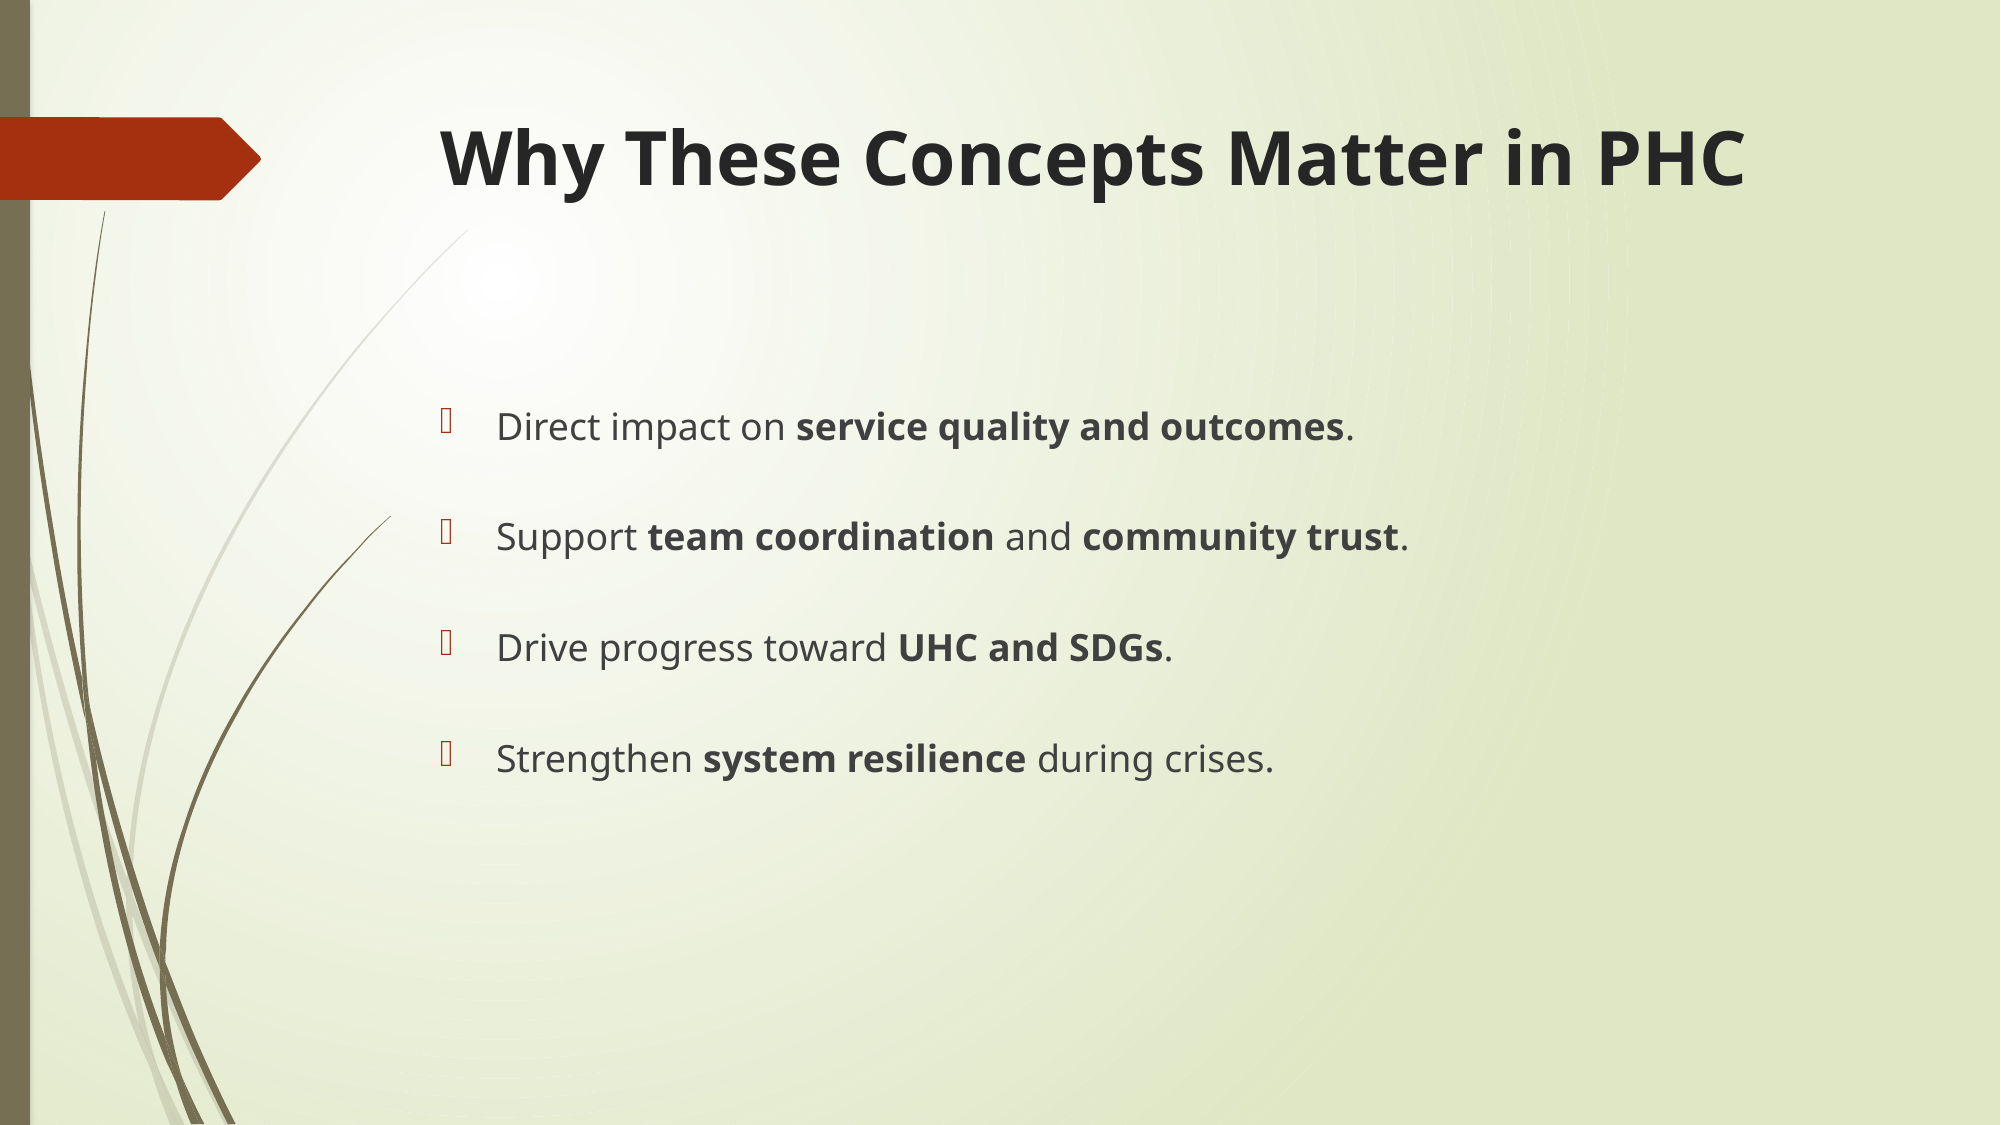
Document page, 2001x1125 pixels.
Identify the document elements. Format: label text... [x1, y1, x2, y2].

title Why These Concepts Matter in PHC [425, 102, 1888, 313]
list Direct impact on service quality and outcomes. Support team coordination and community trust. Drive progress toward UHC and SDGs. Strengthen system resilience during crises. [424, 350, 1888, 970]
